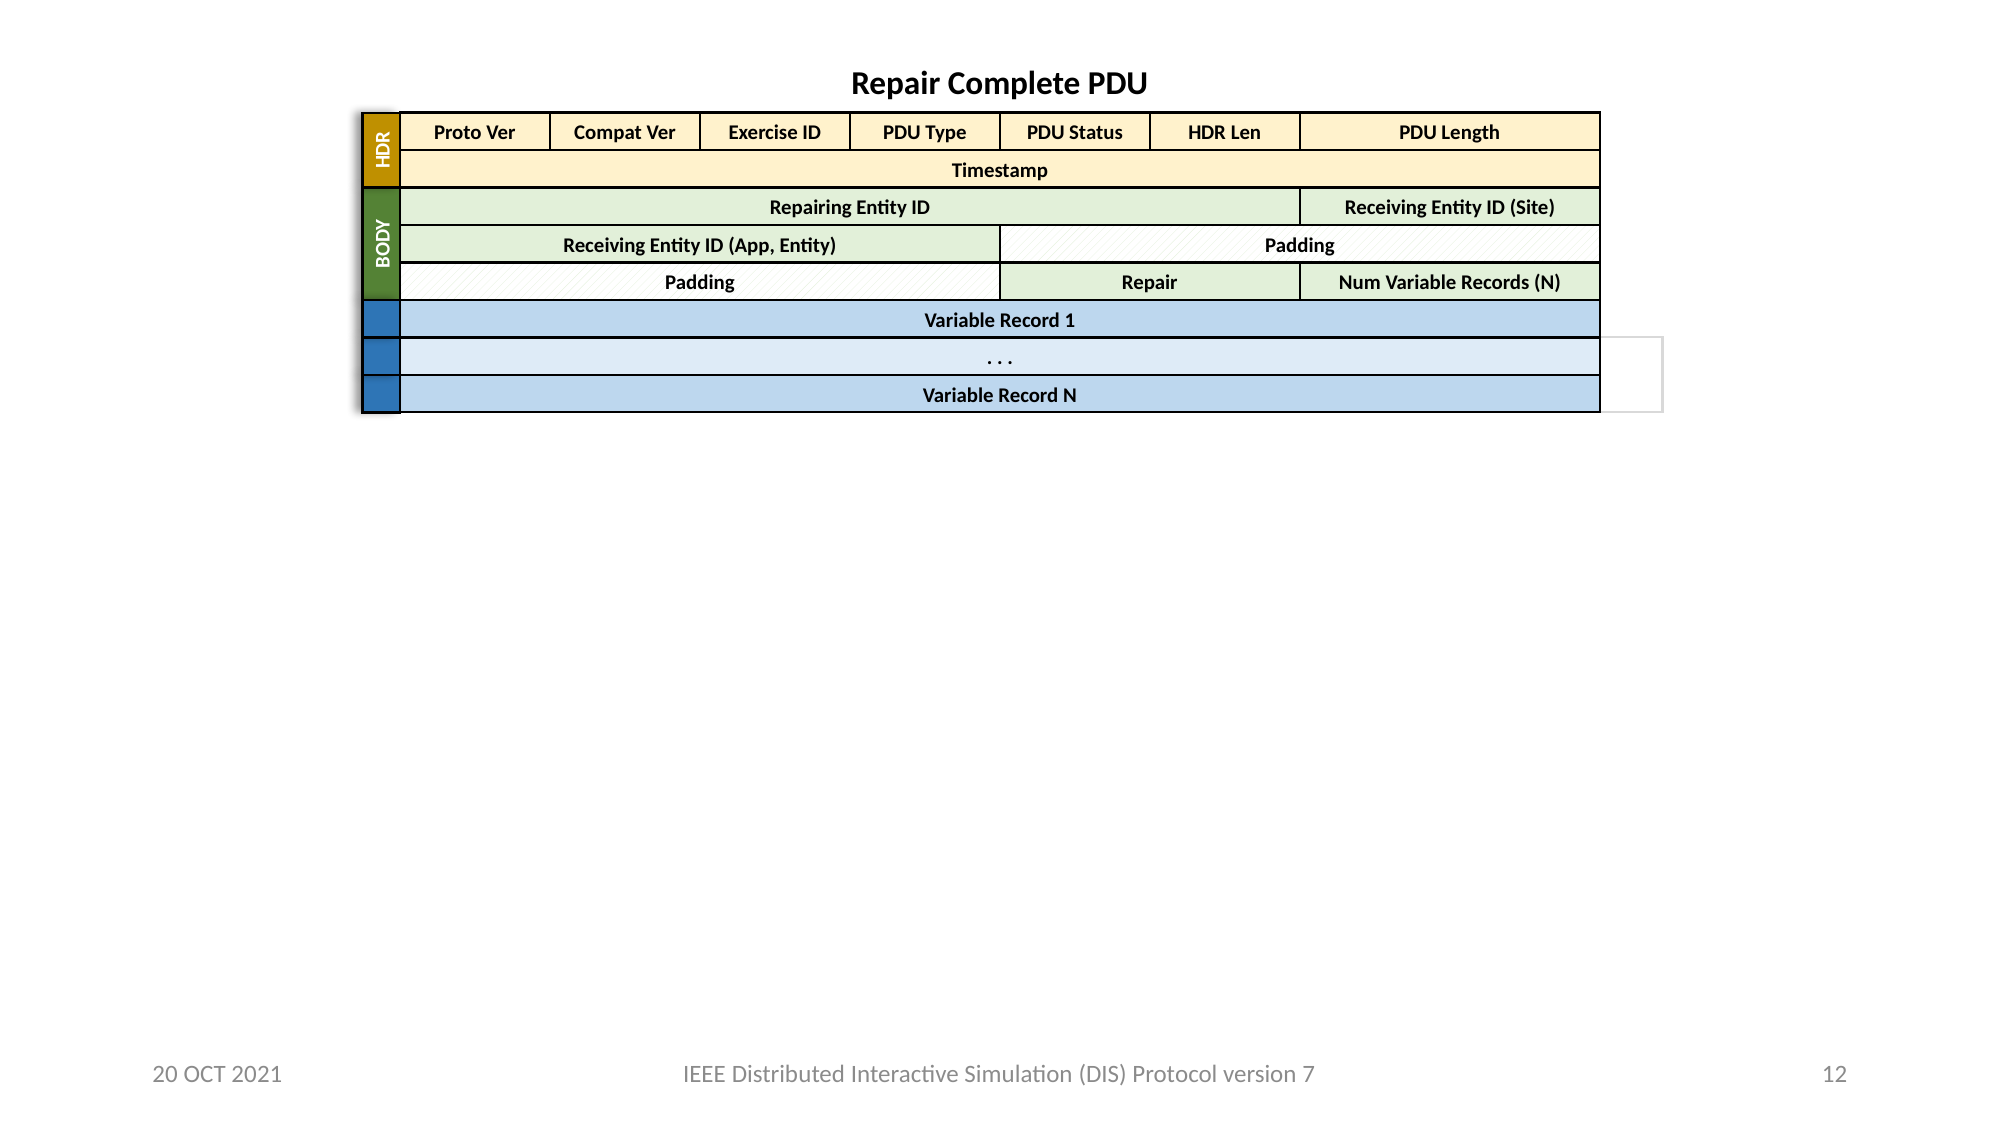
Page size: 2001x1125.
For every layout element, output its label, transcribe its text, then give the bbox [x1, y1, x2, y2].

slide_number 12 [1412, 1042, 1863, 1103]
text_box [362, 62, 1663, 413]
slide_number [137, 1042, 588, 1103]
footer IEEE Distributed Interactive Simulation (DIS) Protocol version 7 [662, 1042, 1338, 1103]
